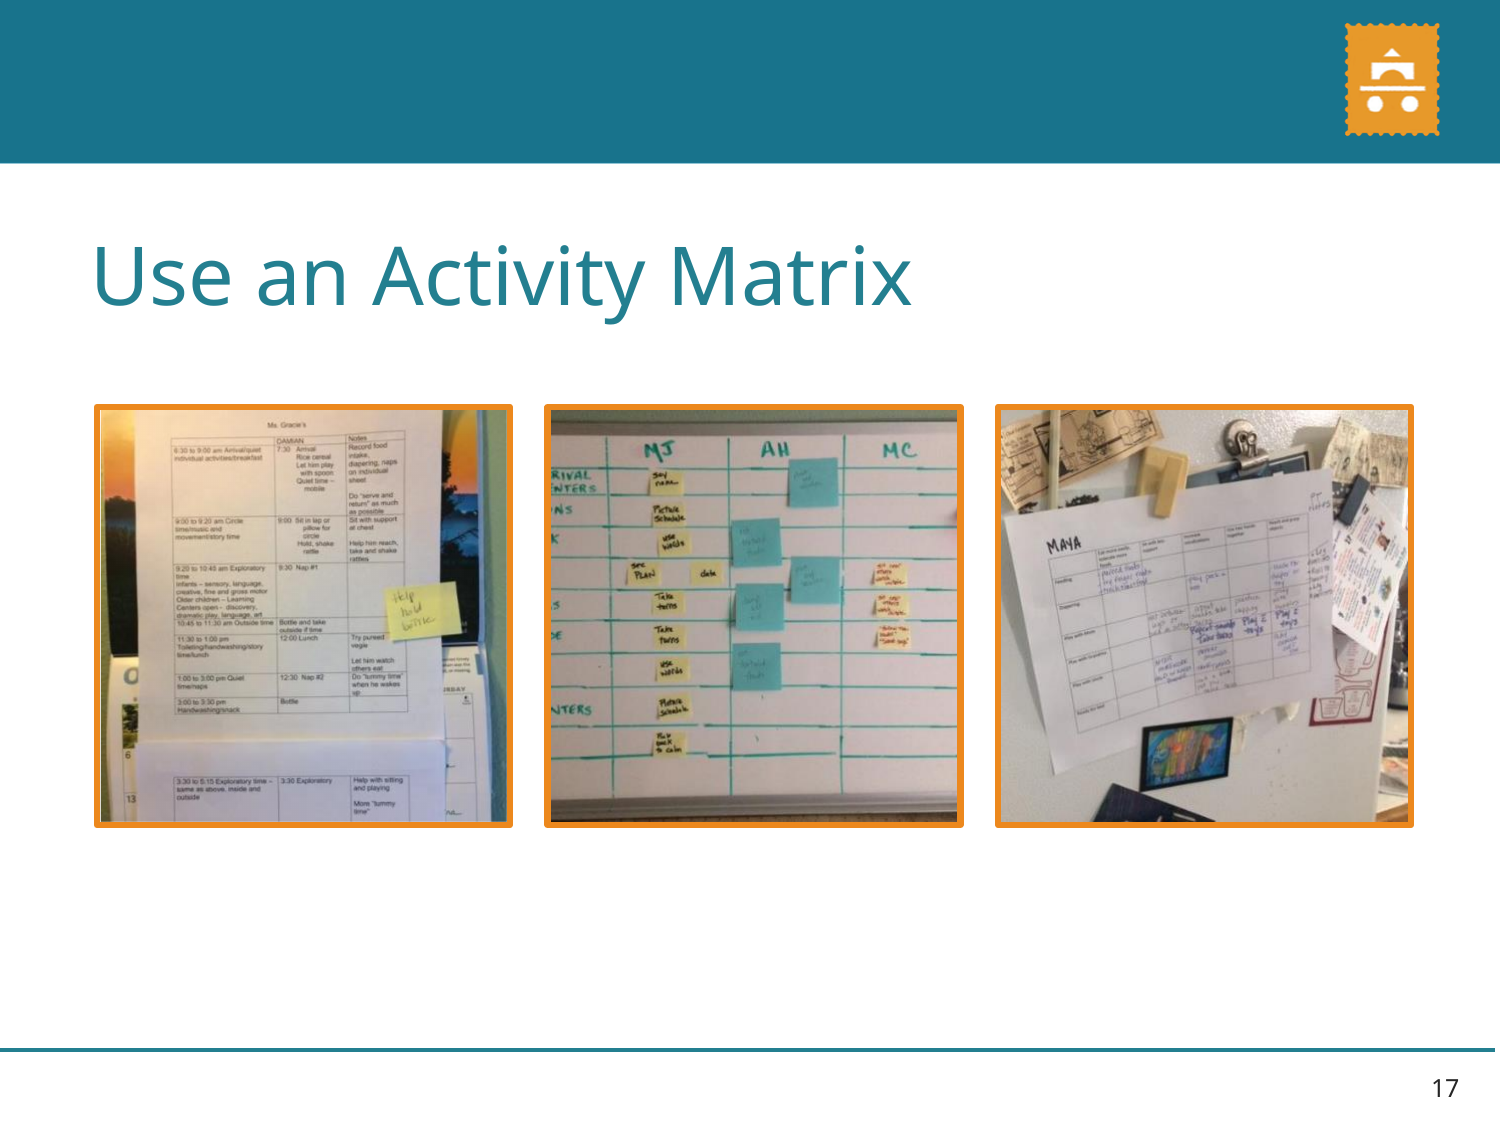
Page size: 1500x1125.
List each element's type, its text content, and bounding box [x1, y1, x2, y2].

text_box 17 [1416, 1065, 1500, 1125]
text_box Use an Activity Matrix [74, 216, 1500, 330]
picture [0, 0, 1500, 1125]
